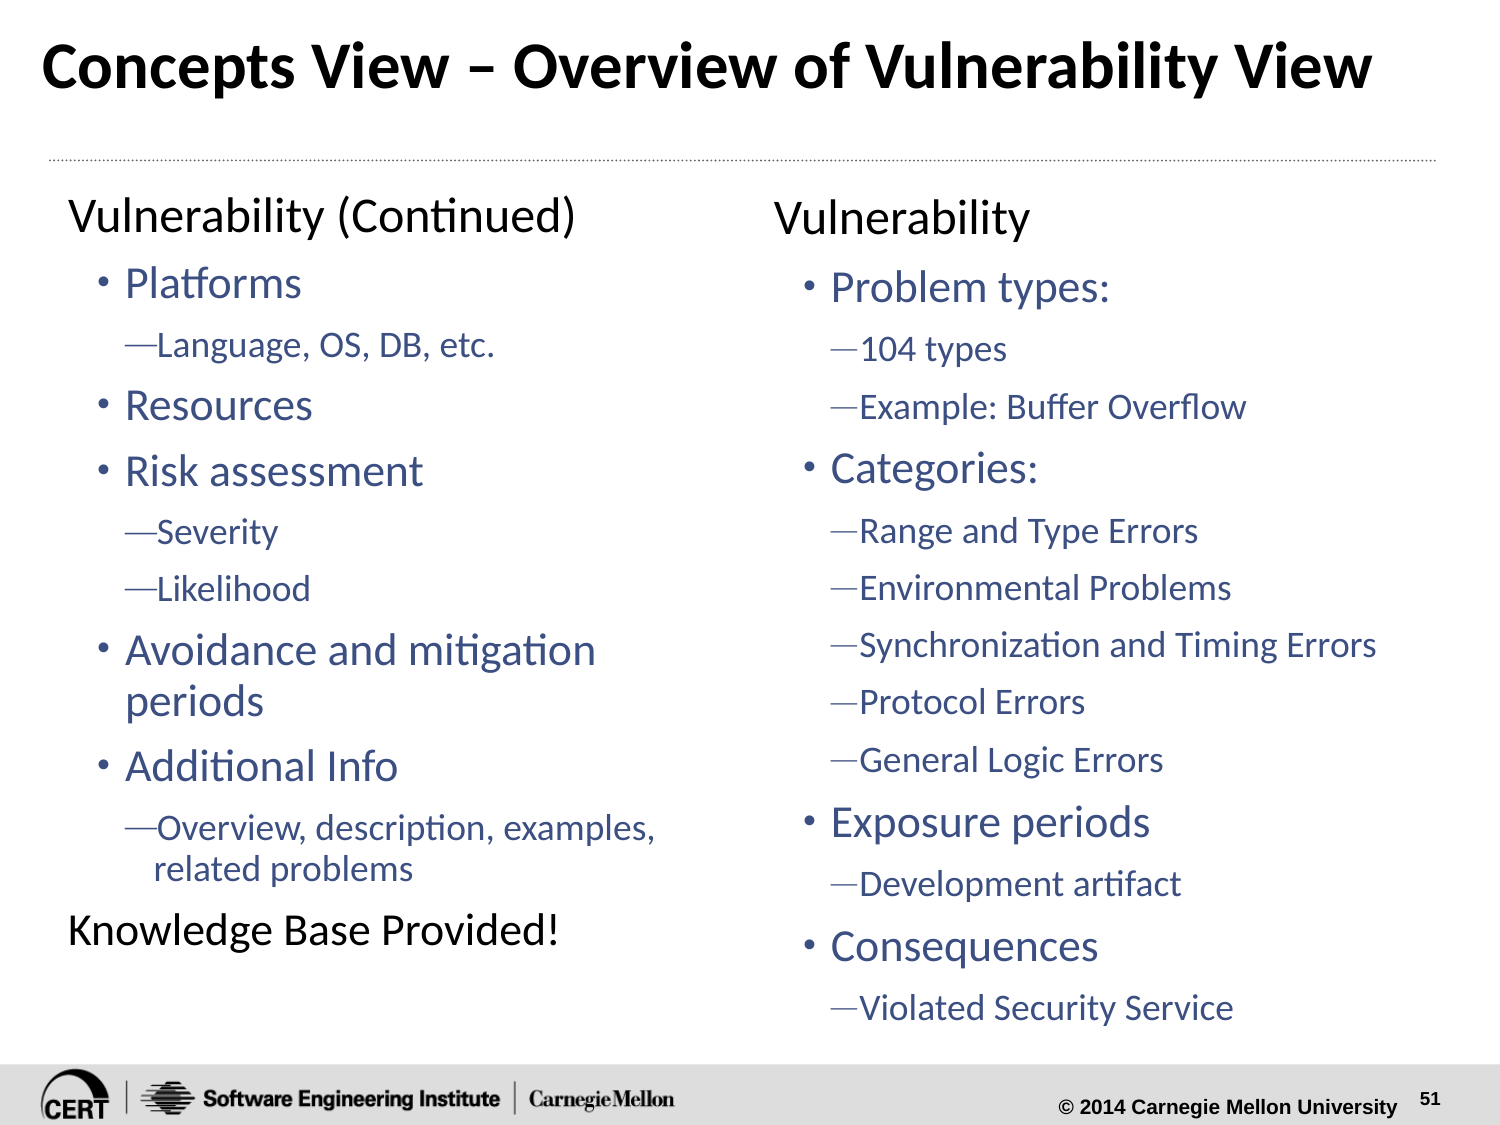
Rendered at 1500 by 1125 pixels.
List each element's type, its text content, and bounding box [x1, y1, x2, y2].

list Vulnerability (Continued)‏ Platforms Language, OS, DB, etc. Resources Risk assessment Severity Likelihood Avoidance and mitigation periods Additional Info Overview, description, examples, related problems Knowledge Base Provided! [49, 187, 732, 1001]
picture [24, 1065, 688, 1125]
title Concepts View – Overview of Vulnerability View [42, 37, 1434, 155]
list Vulnerability Problem types: 104 types Example: Buffer Overflow Categories: Range and Type Errors Environmental Problems Synchronization and Timing Errors Protocol Errors General Logic Errors Exposure periods Development artifact Consequences Violated Security Service [755, 187, 1438, 1001]
